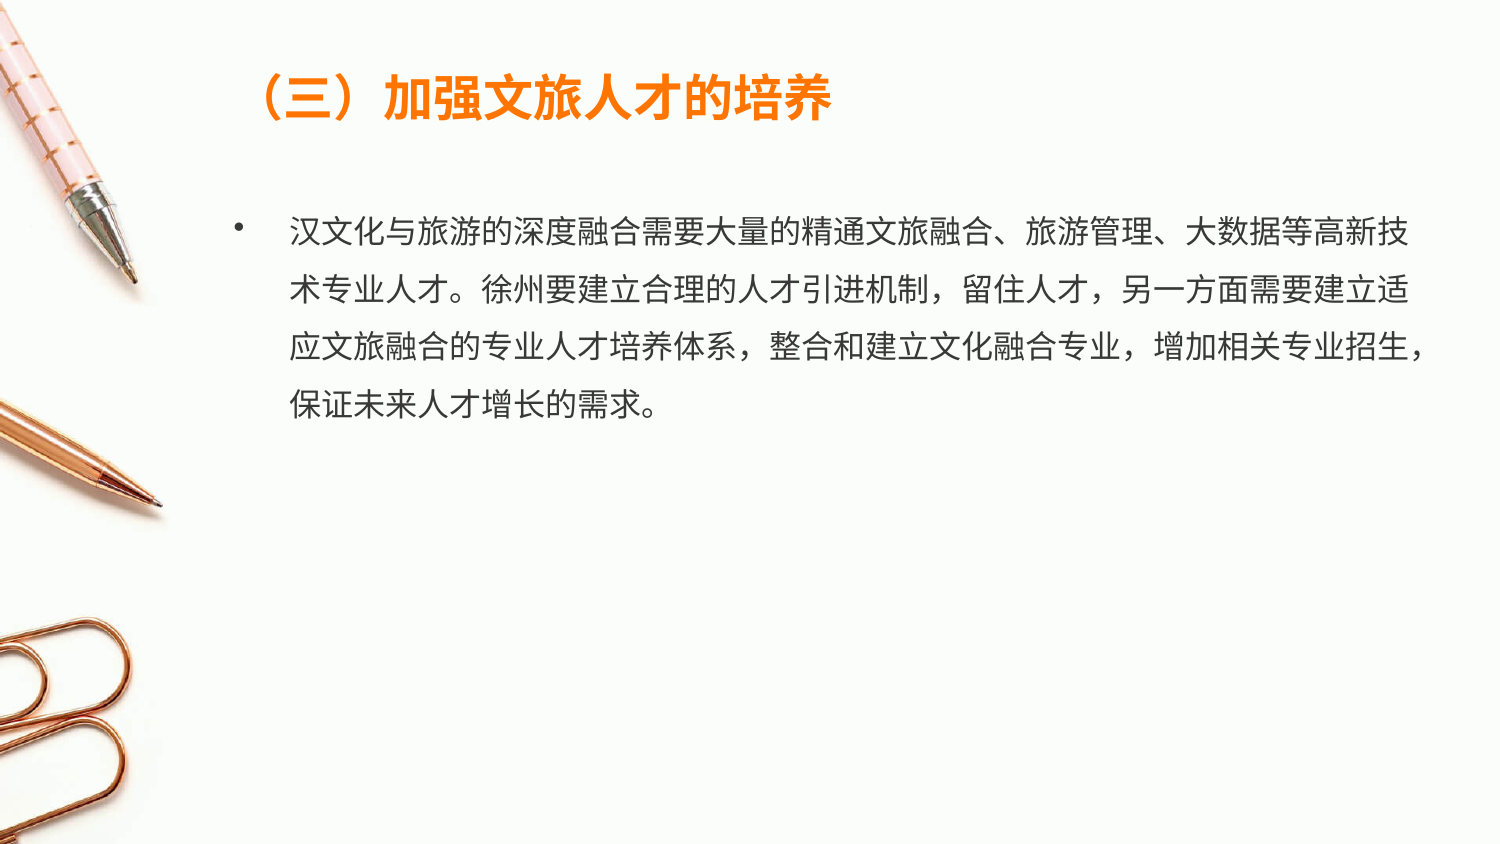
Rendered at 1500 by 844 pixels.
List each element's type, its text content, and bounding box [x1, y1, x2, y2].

text_box （三）加强文旅人才的培养 [218, 51, 1451, 143]
text_box 汉文化与旅游的深度融合需要大量的精通文旅融合、旅游管理、大数据等高新技术专业人才。徐州要建立合理的人才引进机制，留住人才，另一方面需要建立适应文旅融合的专业人才培养体系，整合和建立文化融合专业，增加相关专业招生，保证未来人才增长的需求。 [218, 185, 1436, 411]
picture [0, 0, 1500, 844]
